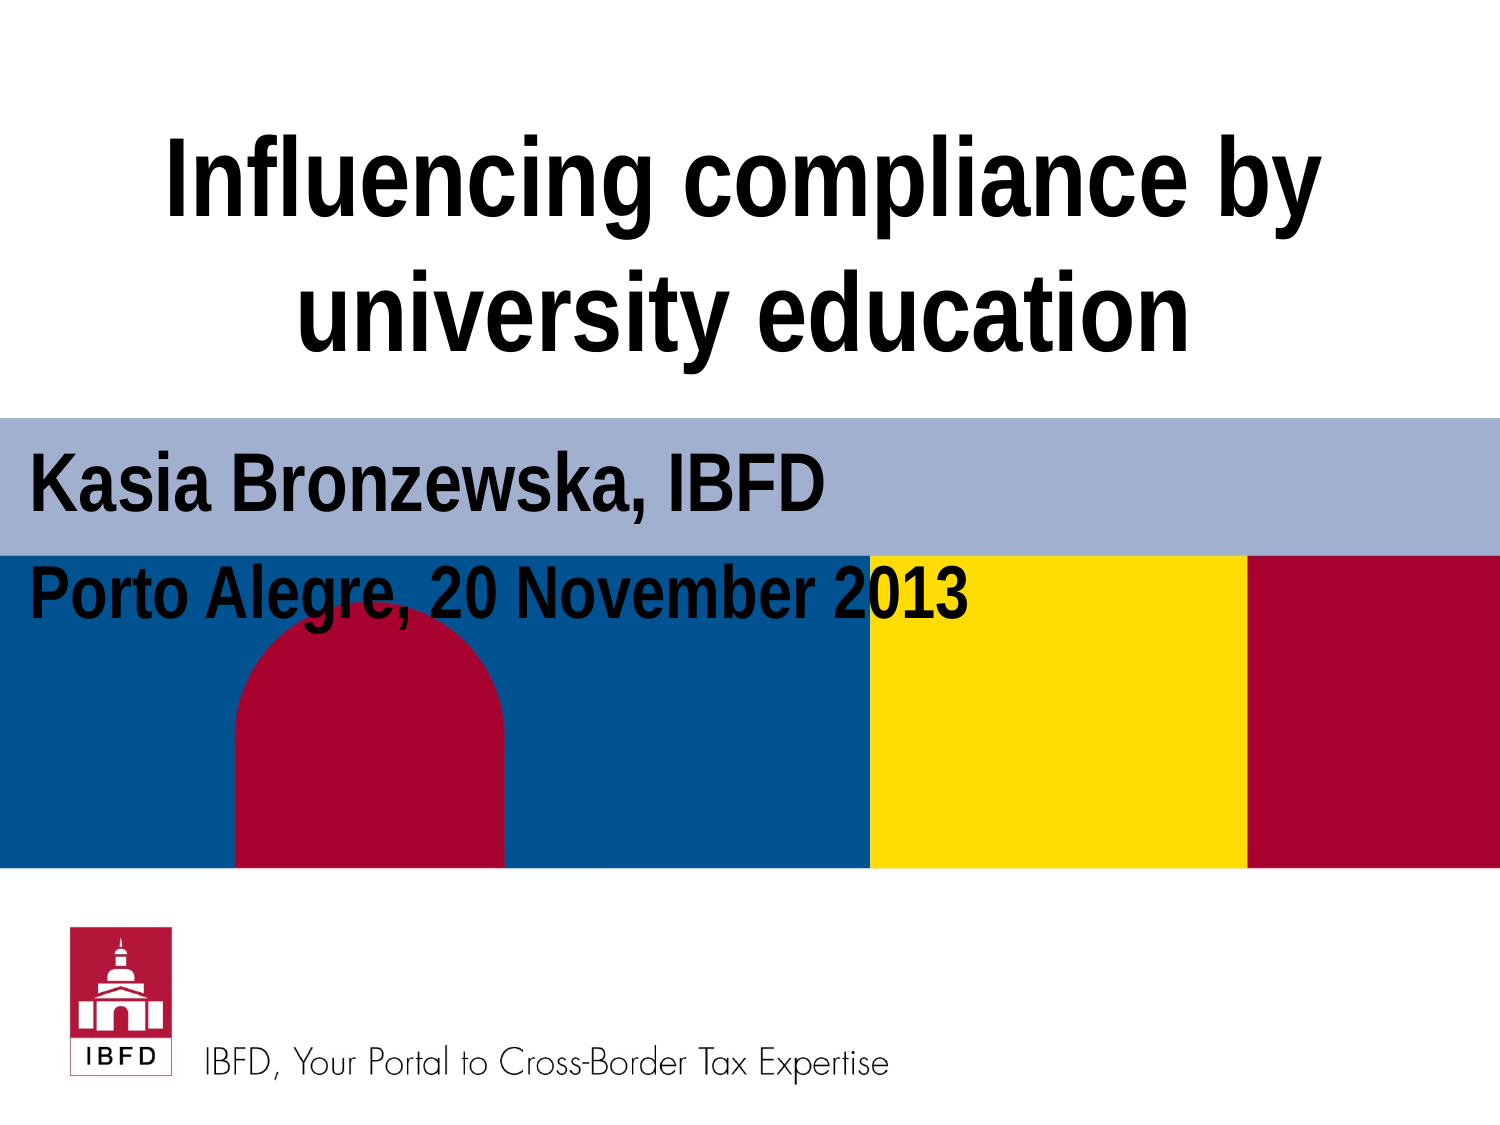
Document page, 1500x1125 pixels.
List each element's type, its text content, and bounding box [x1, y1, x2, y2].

subtitle Kasia Bronzewska, IBFD Porto Alegre, 20 November 2013 [14, 420, 1152, 705]
picture [0, 0, 1500, 1125]
title Influencing compliance by university education [123, 42, 1364, 717]
